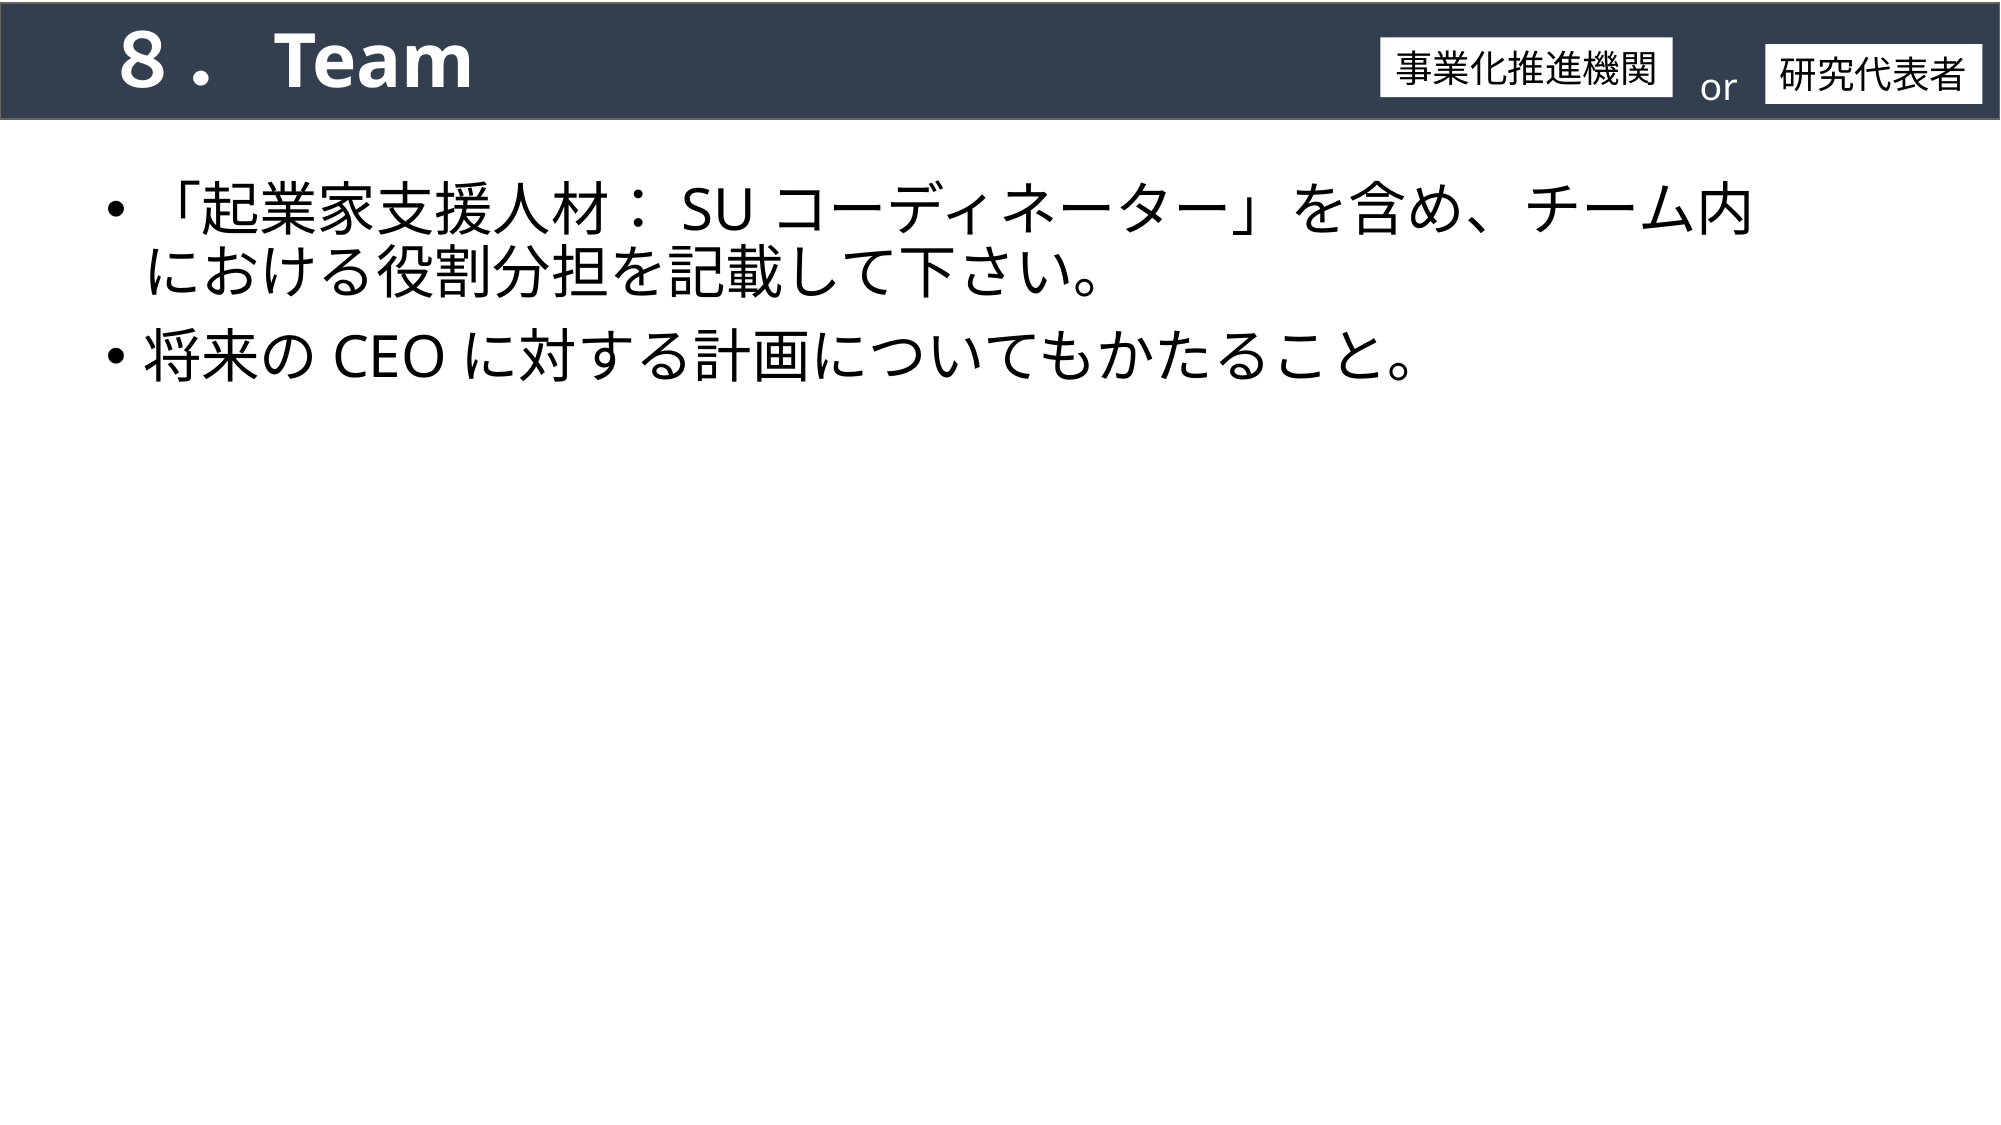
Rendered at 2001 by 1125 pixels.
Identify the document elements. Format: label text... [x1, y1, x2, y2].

text_box or [1684, 55, 1753, 116]
text_box 事業化推進機関 [1380, 37, 1673, 98]
title ８．Team [90, 10, 1816, 116]
text_box [0, 2, 2000, 120]
text_box 研究代表者 [1765, 44, 1983, 104]
list 「起業家支援人材：SUコーディネーター」を含め、チーム内における役割分担を記載して下さい。 将来のCEOに対する計画についてもかたること。 [90, 172, 1816, 887]
